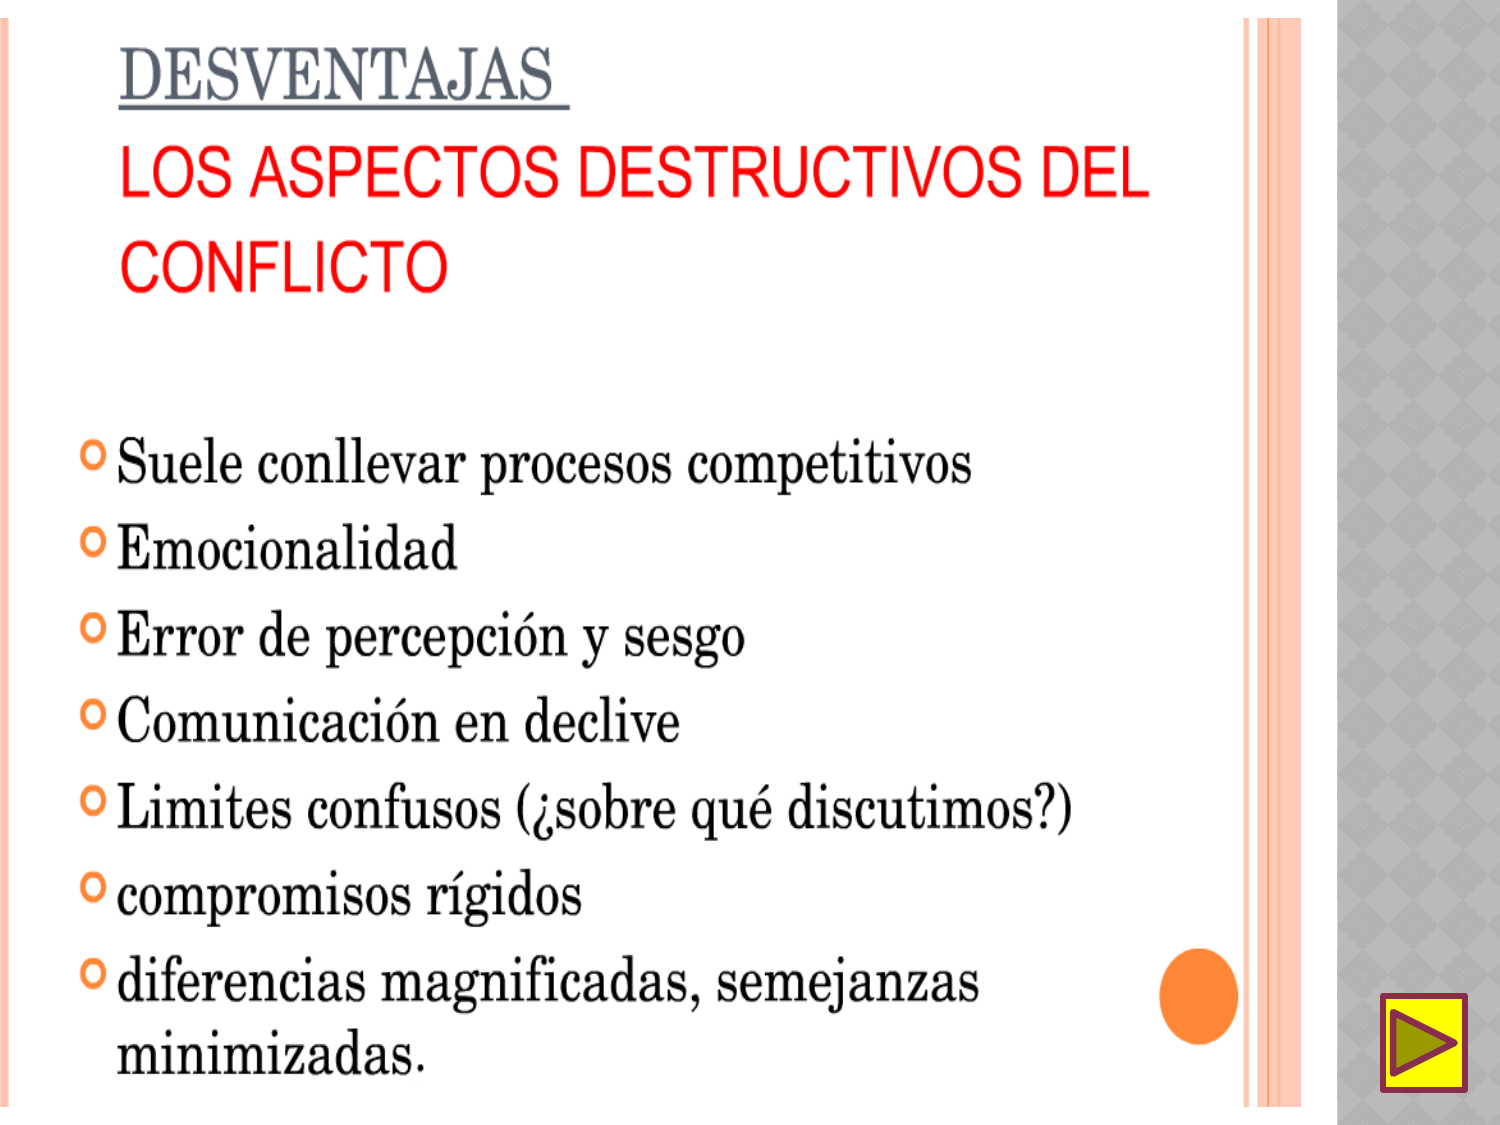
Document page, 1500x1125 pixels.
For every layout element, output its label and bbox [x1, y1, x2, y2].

text_box [1380, 993, 1468, 1093]
picture [0, 18, 1302, 1107]
